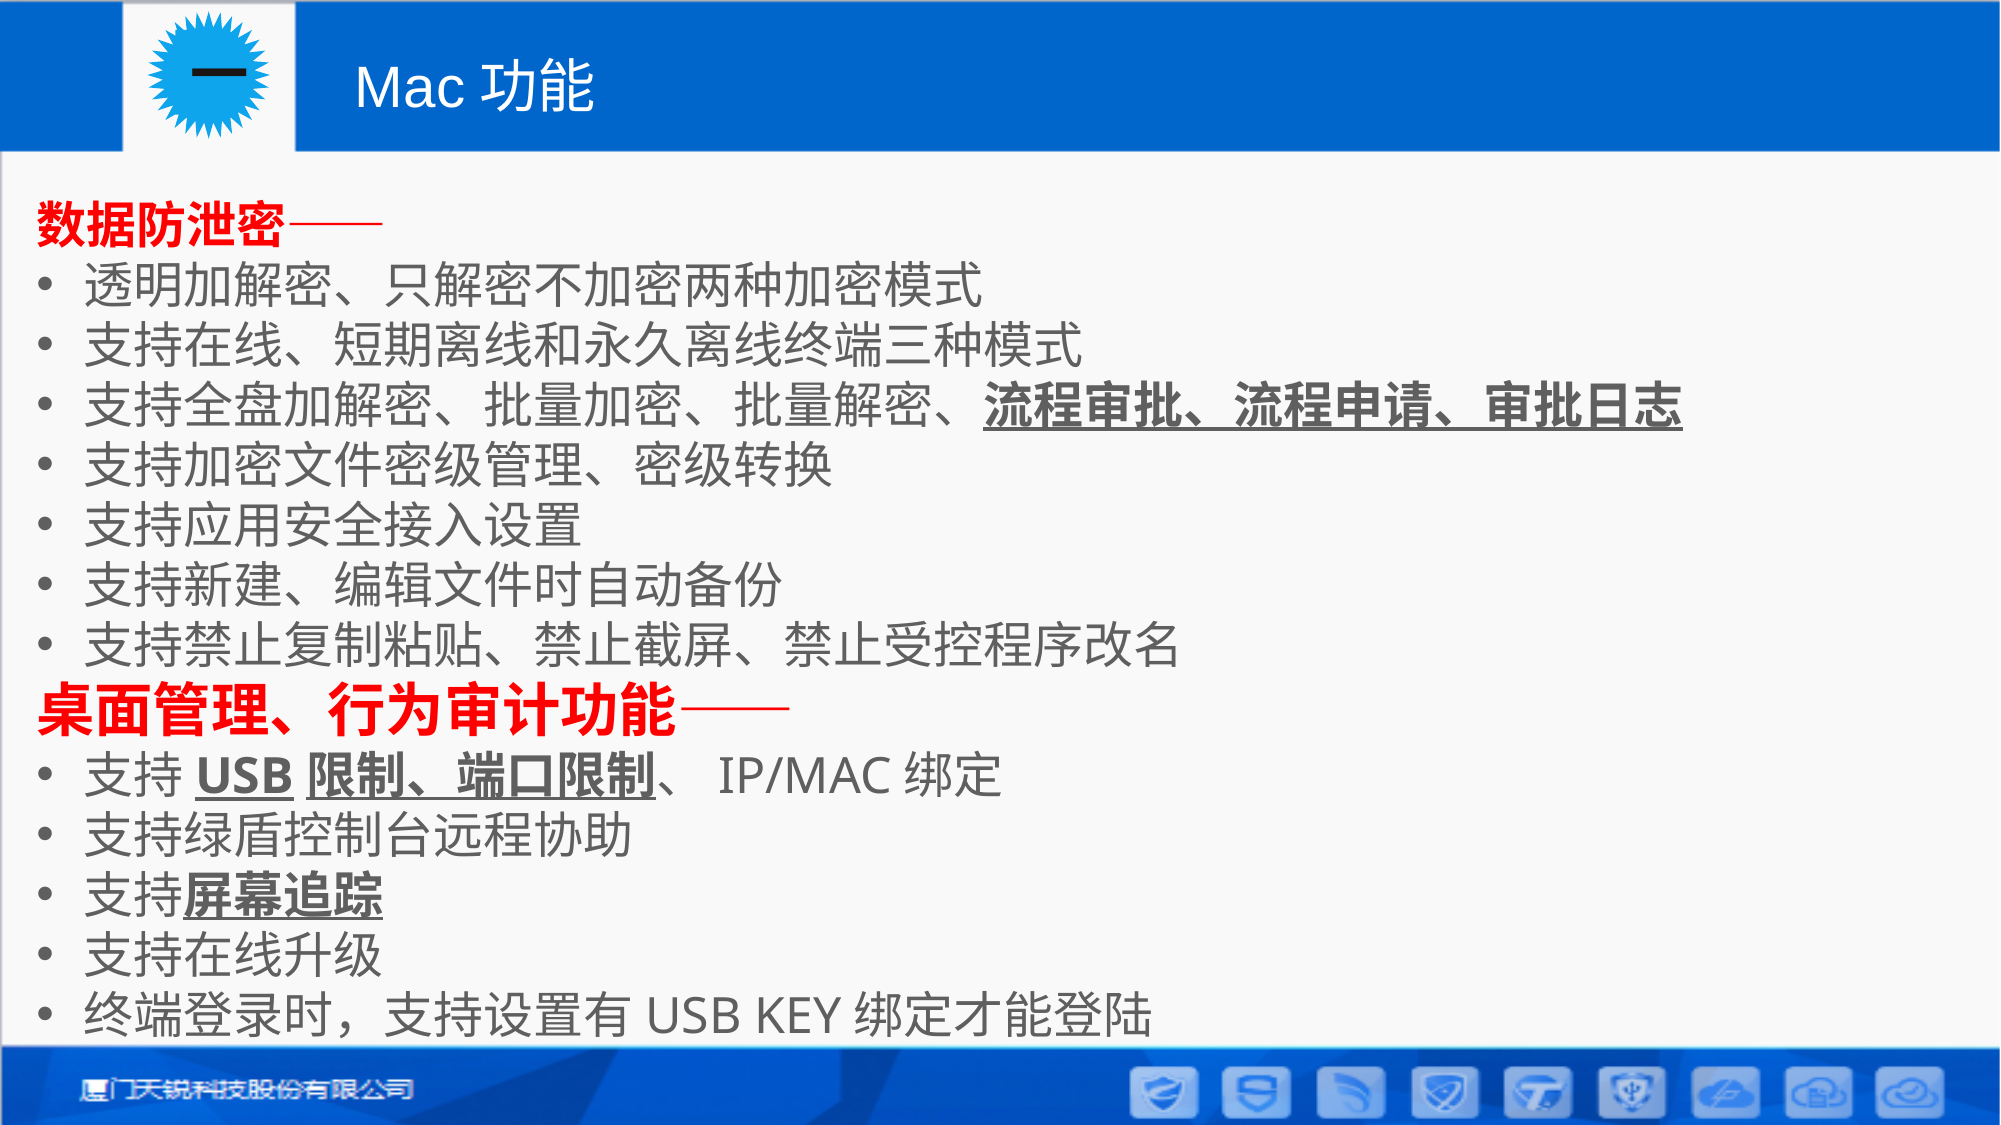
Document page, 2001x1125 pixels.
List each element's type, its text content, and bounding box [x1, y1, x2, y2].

picture [0, 0, 2000, 1125]
text_box Mac功能 [340, 42, 1198, 127]
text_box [147, 11, 270, 139]
text_box 数据防泄密—— 透明加解密、只解密不加密两种加密模式 支持在线、短期离线和永久离线终端三种模式 支持全盘加解密、批量加密、批量解密、流程审批、流程申请、审批日志 支持加密文件密级管理、密级转换 支持应用安全接入设置 支持新建、编辑文件时自动备份 支持禁止复制粘贴、禁止截屏、禁止受控程序改名 桌面管理、行为审计功能—— 支持USB限制、端口限制、IP/MAC绑定 支持绿盾控制台远程协助 支持屏幕追踪 支持在线升级 终端登录时，支持设置有USB KEY绑定才能登陆 [21, 155, 1826, 1051]
